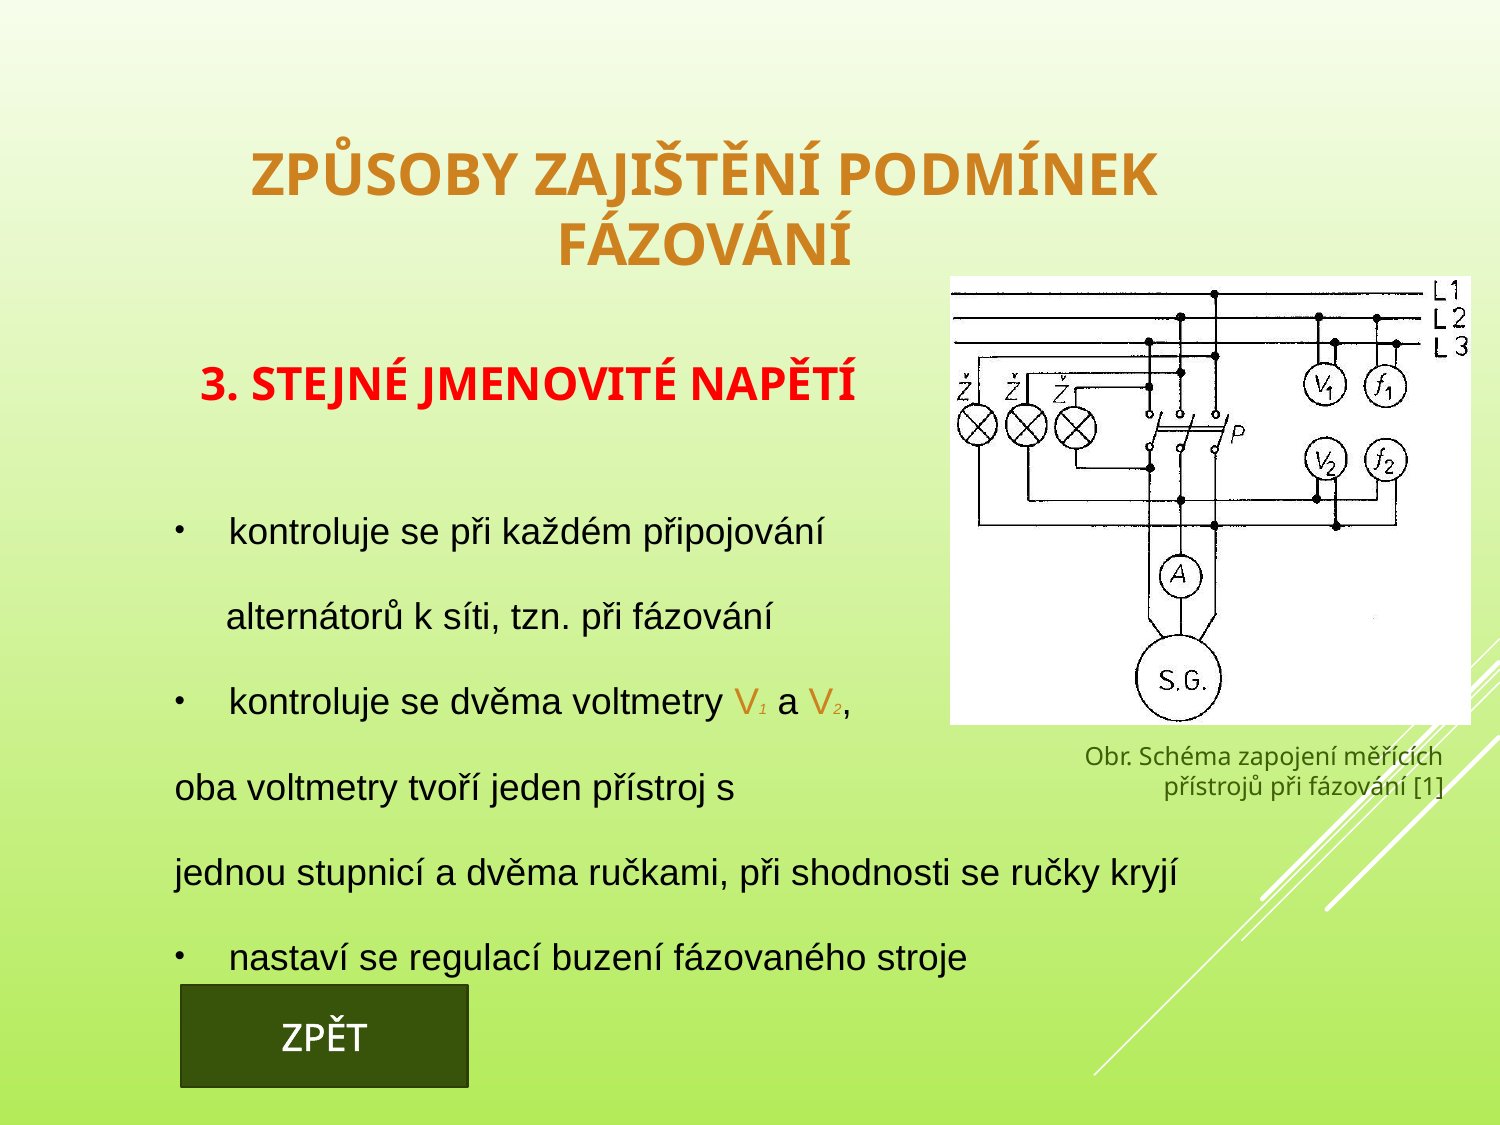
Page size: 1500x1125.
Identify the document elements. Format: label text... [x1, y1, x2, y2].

list 3. Stejné jmenovité napětí [184, 296, 893, 417]
list kontroluje se při každém připojování alternátorů k síti, tzn. při fázování kontroluje se dvěma voltmetry V1 a V2, oba voltmetry tvoří jeden přístroj s jednou stupnicí a dvěma ručkami, při shodnosti se ručky kryjí nastaví se regulací buzení fázovaného stroje [87, 477, 1401, 1072]
text_box Obr. Schéma zapojení měřících přístrojů při fázování [1] [983, 732, 1460, 836]
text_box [950, 276, 1471, 725]
text_box ZPĚT [180, 984, 469, 1088]
title Způsoby zajištění podmínek fázování [87, 87, 1323, 328]
